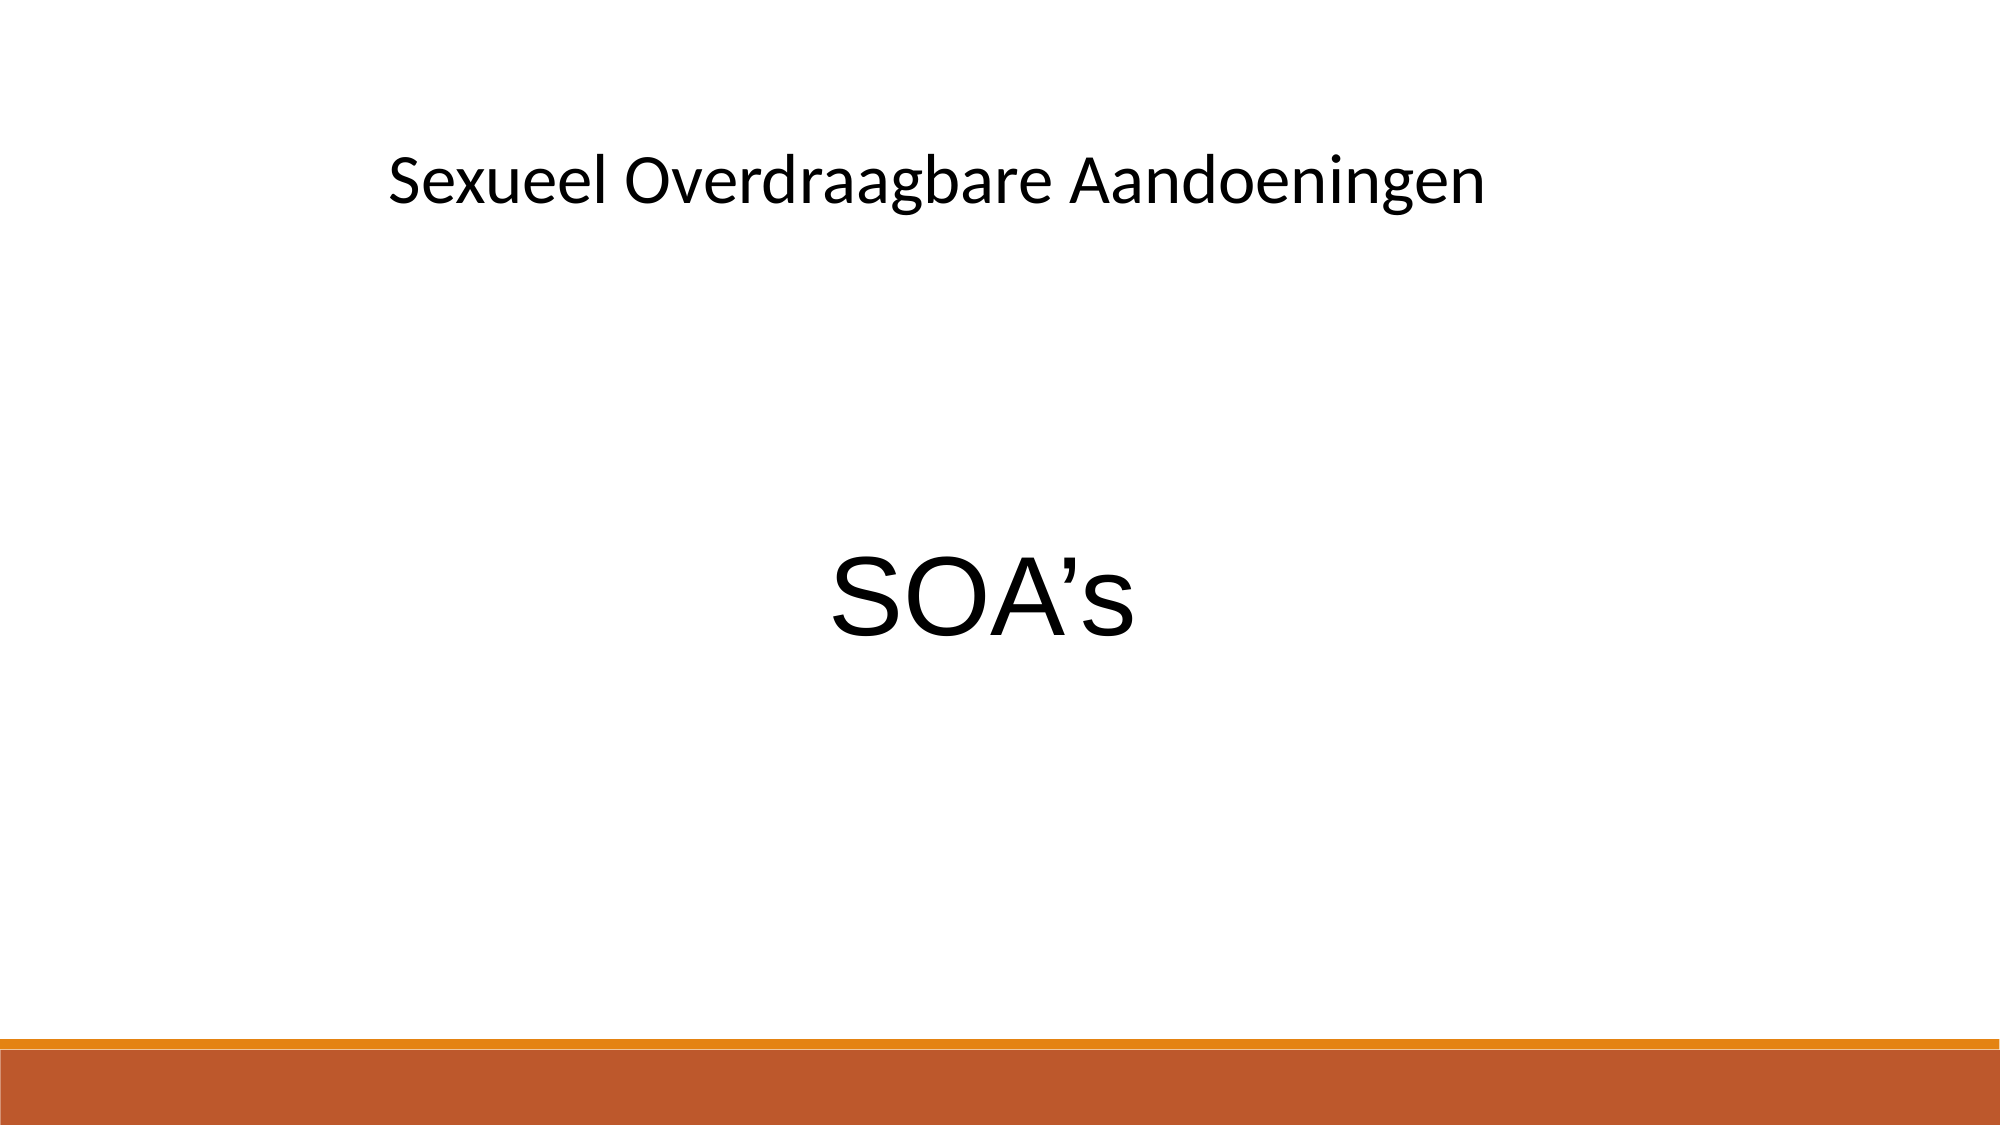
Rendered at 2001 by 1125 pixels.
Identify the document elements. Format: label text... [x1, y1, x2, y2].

text_box SOA’s [598, 515, 1367, 666]
text_box Sexueel Overdraagbare Aandoeningen [373, 125, 1662, 226]
